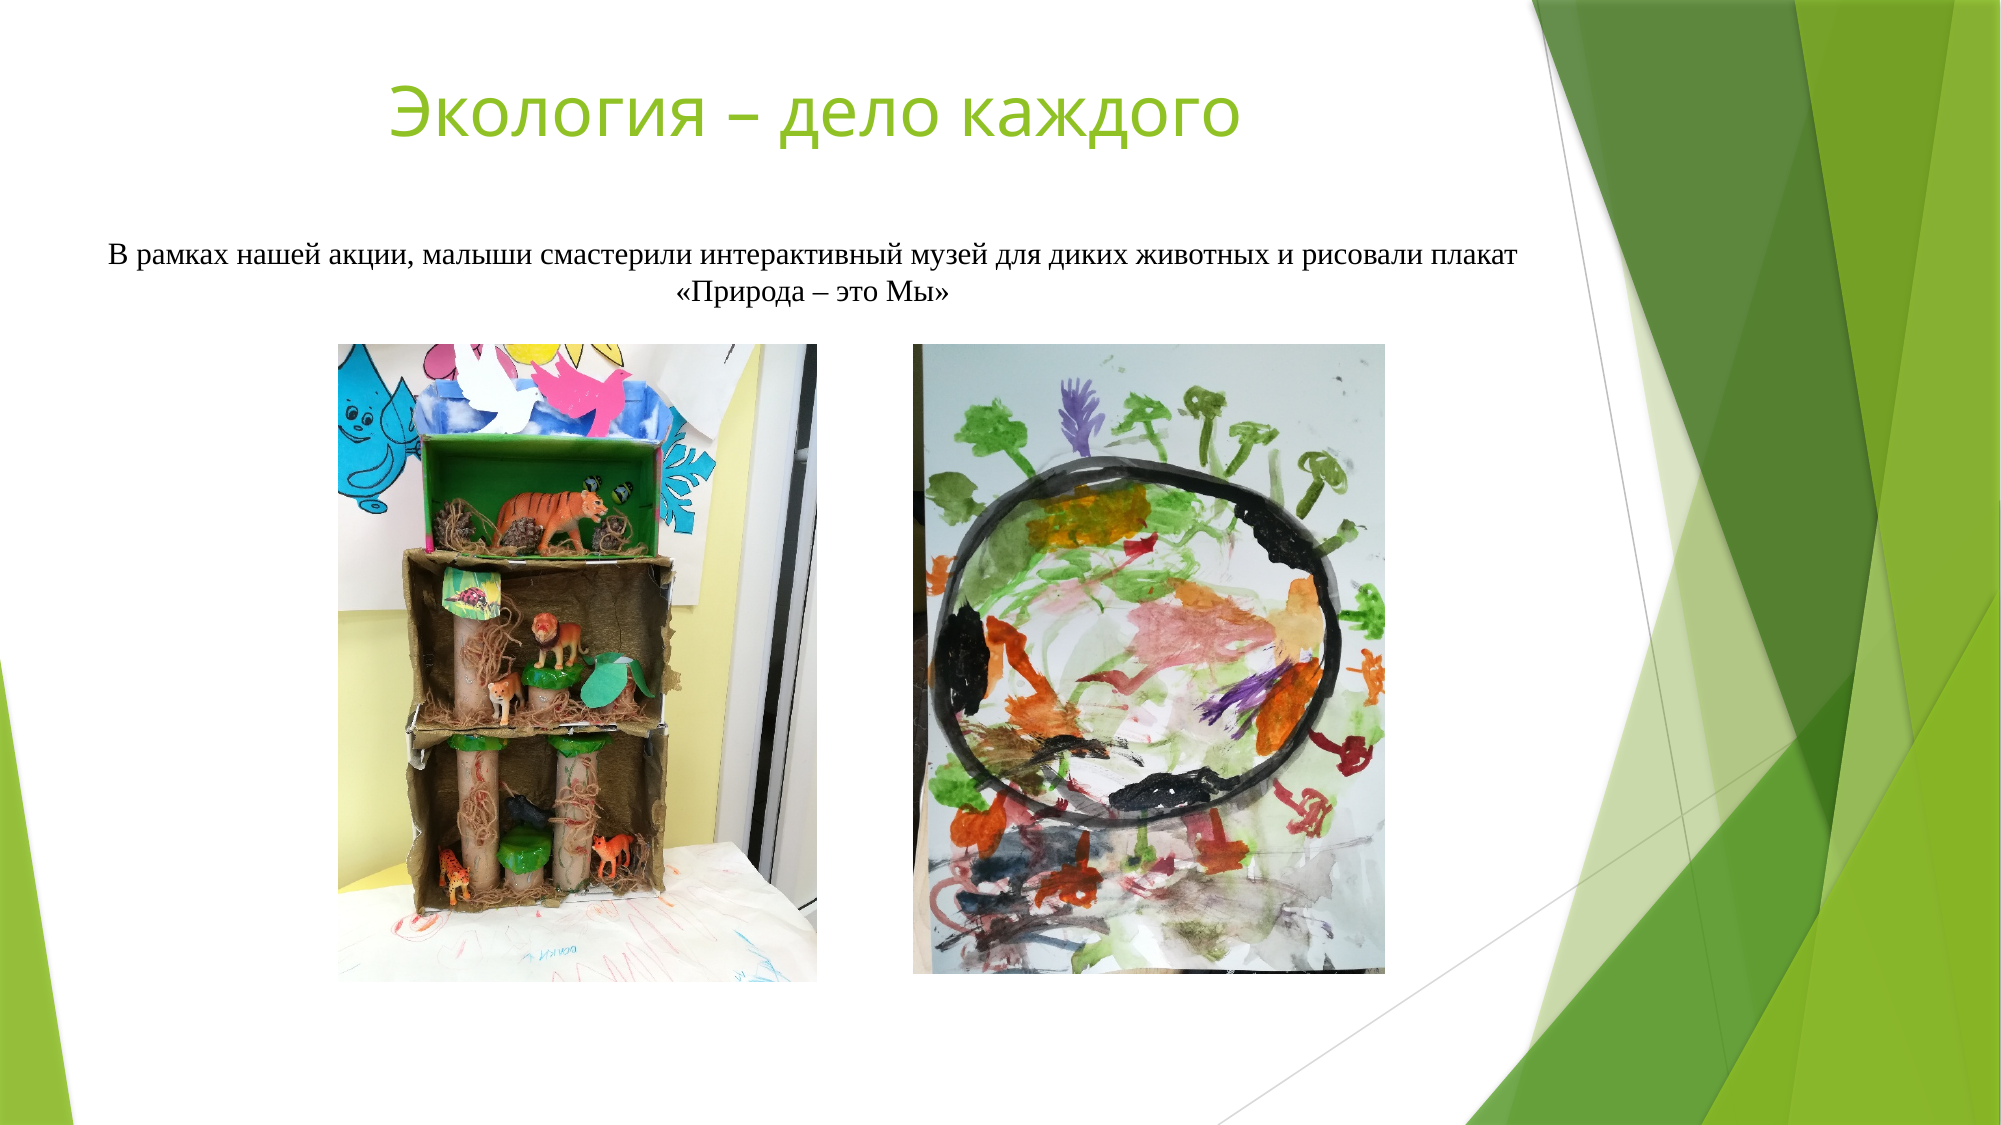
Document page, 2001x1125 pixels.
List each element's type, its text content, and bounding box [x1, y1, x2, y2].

title Экология – дело каждого В рамках нашей акции, малыши смастерили интерактивный музей для диких животных и рисовали плакат «Природа – это Мы» [92, 59, 1541, 334]
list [338, 343, 817, 982]
picture [912, 343, 1386, 974]
